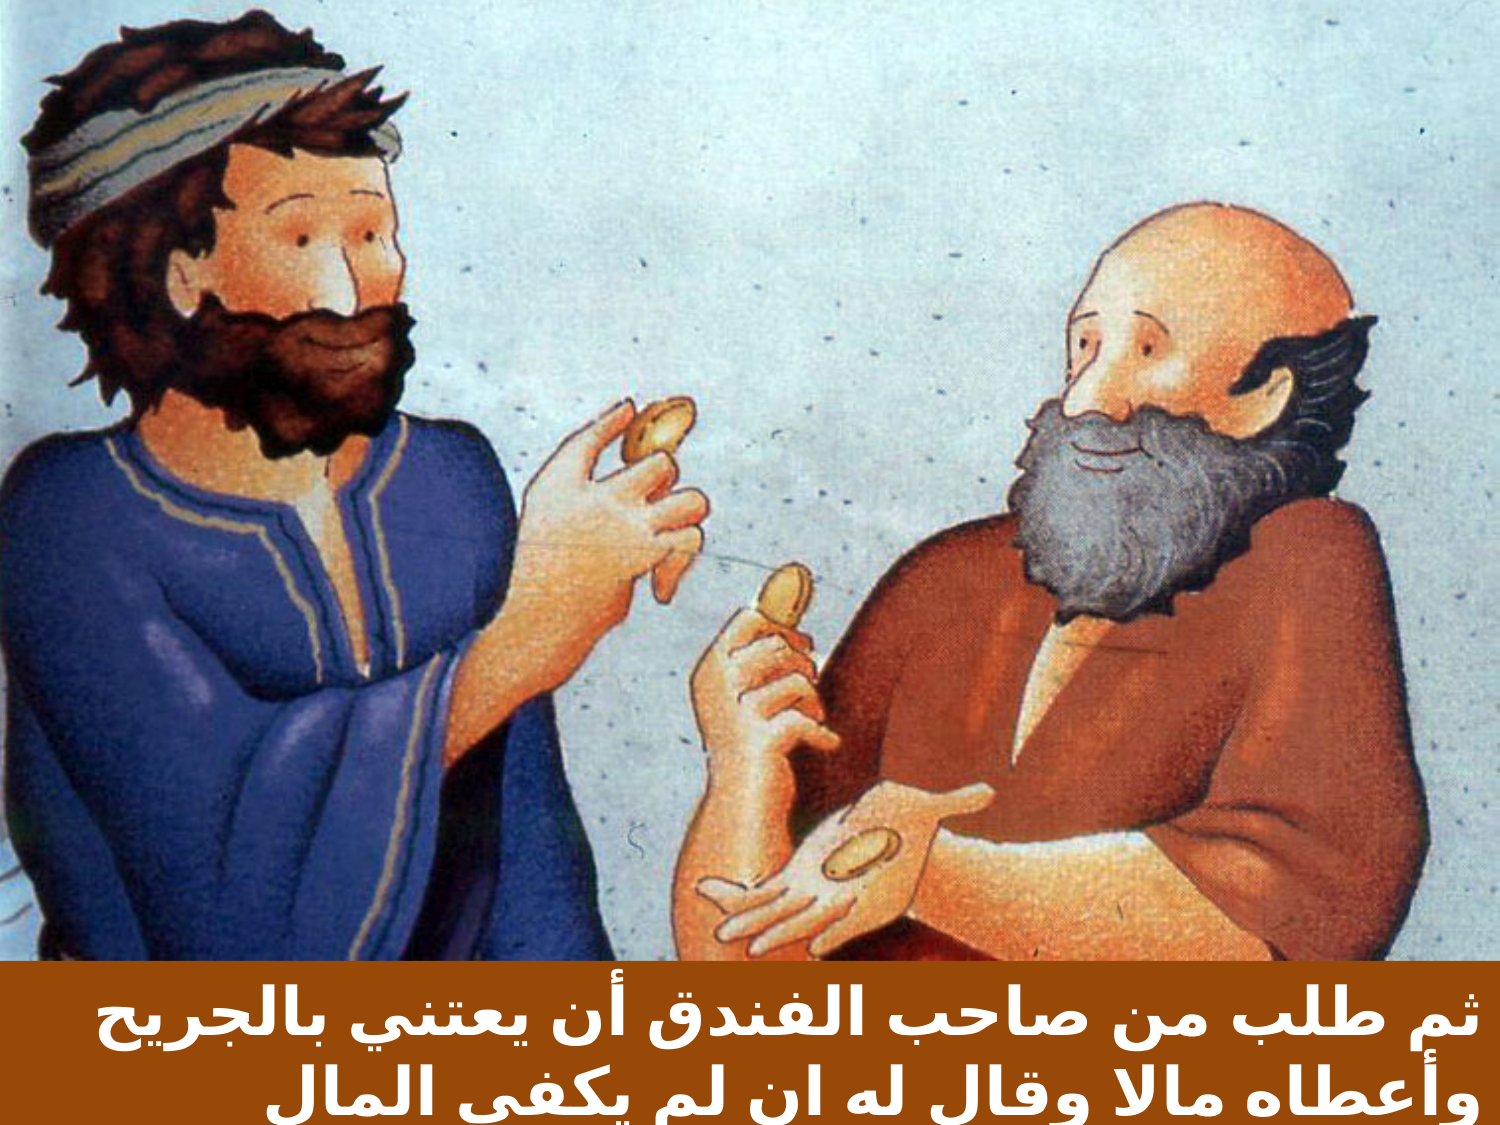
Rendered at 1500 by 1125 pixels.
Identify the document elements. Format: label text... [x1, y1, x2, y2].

picture [0, 0, 1500, 962]
text_box ثم طلب من صاحب الفندق أن يعتني بالجريح وأعطاه مالا وقال له ان لم يكفي المال فسيكمل له ما يصرفه على الجريح عند عودته [0, 969, 1500, 1125]
